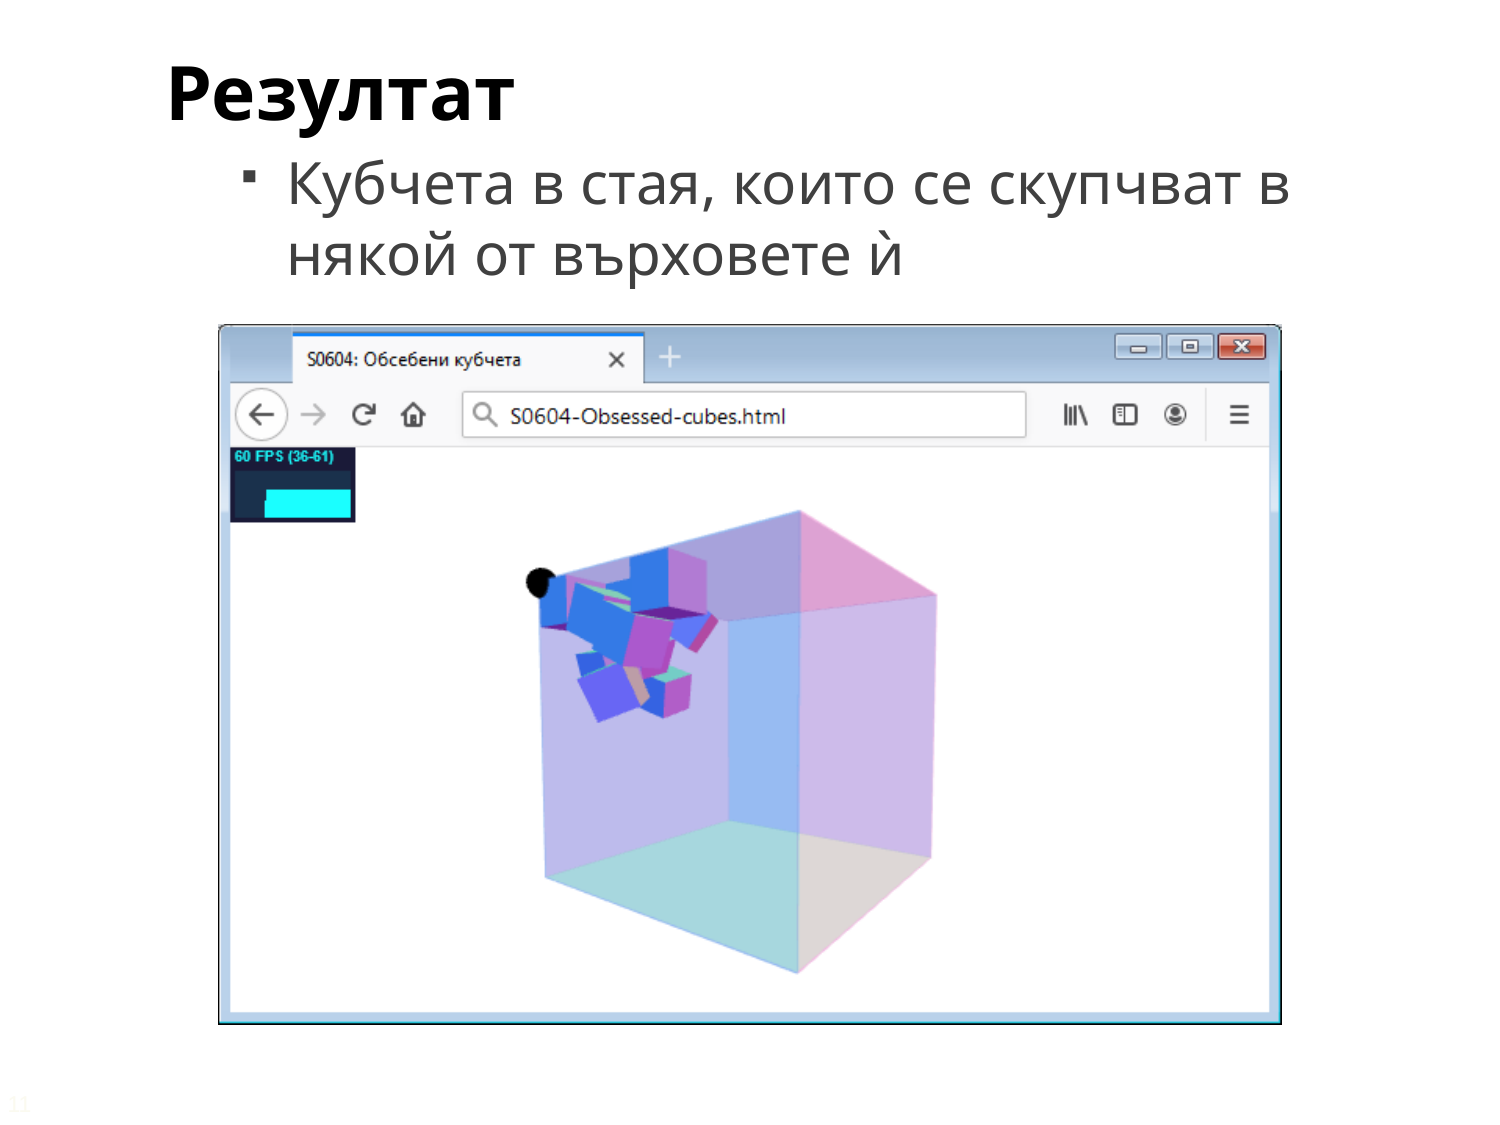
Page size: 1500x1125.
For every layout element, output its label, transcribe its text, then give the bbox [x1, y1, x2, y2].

picture [218, 324, 1282, 1026]
list Резултат Кубчета в стая, които се скупчват в някой от върховете ѝ [150, 37, 1488, 1113]
